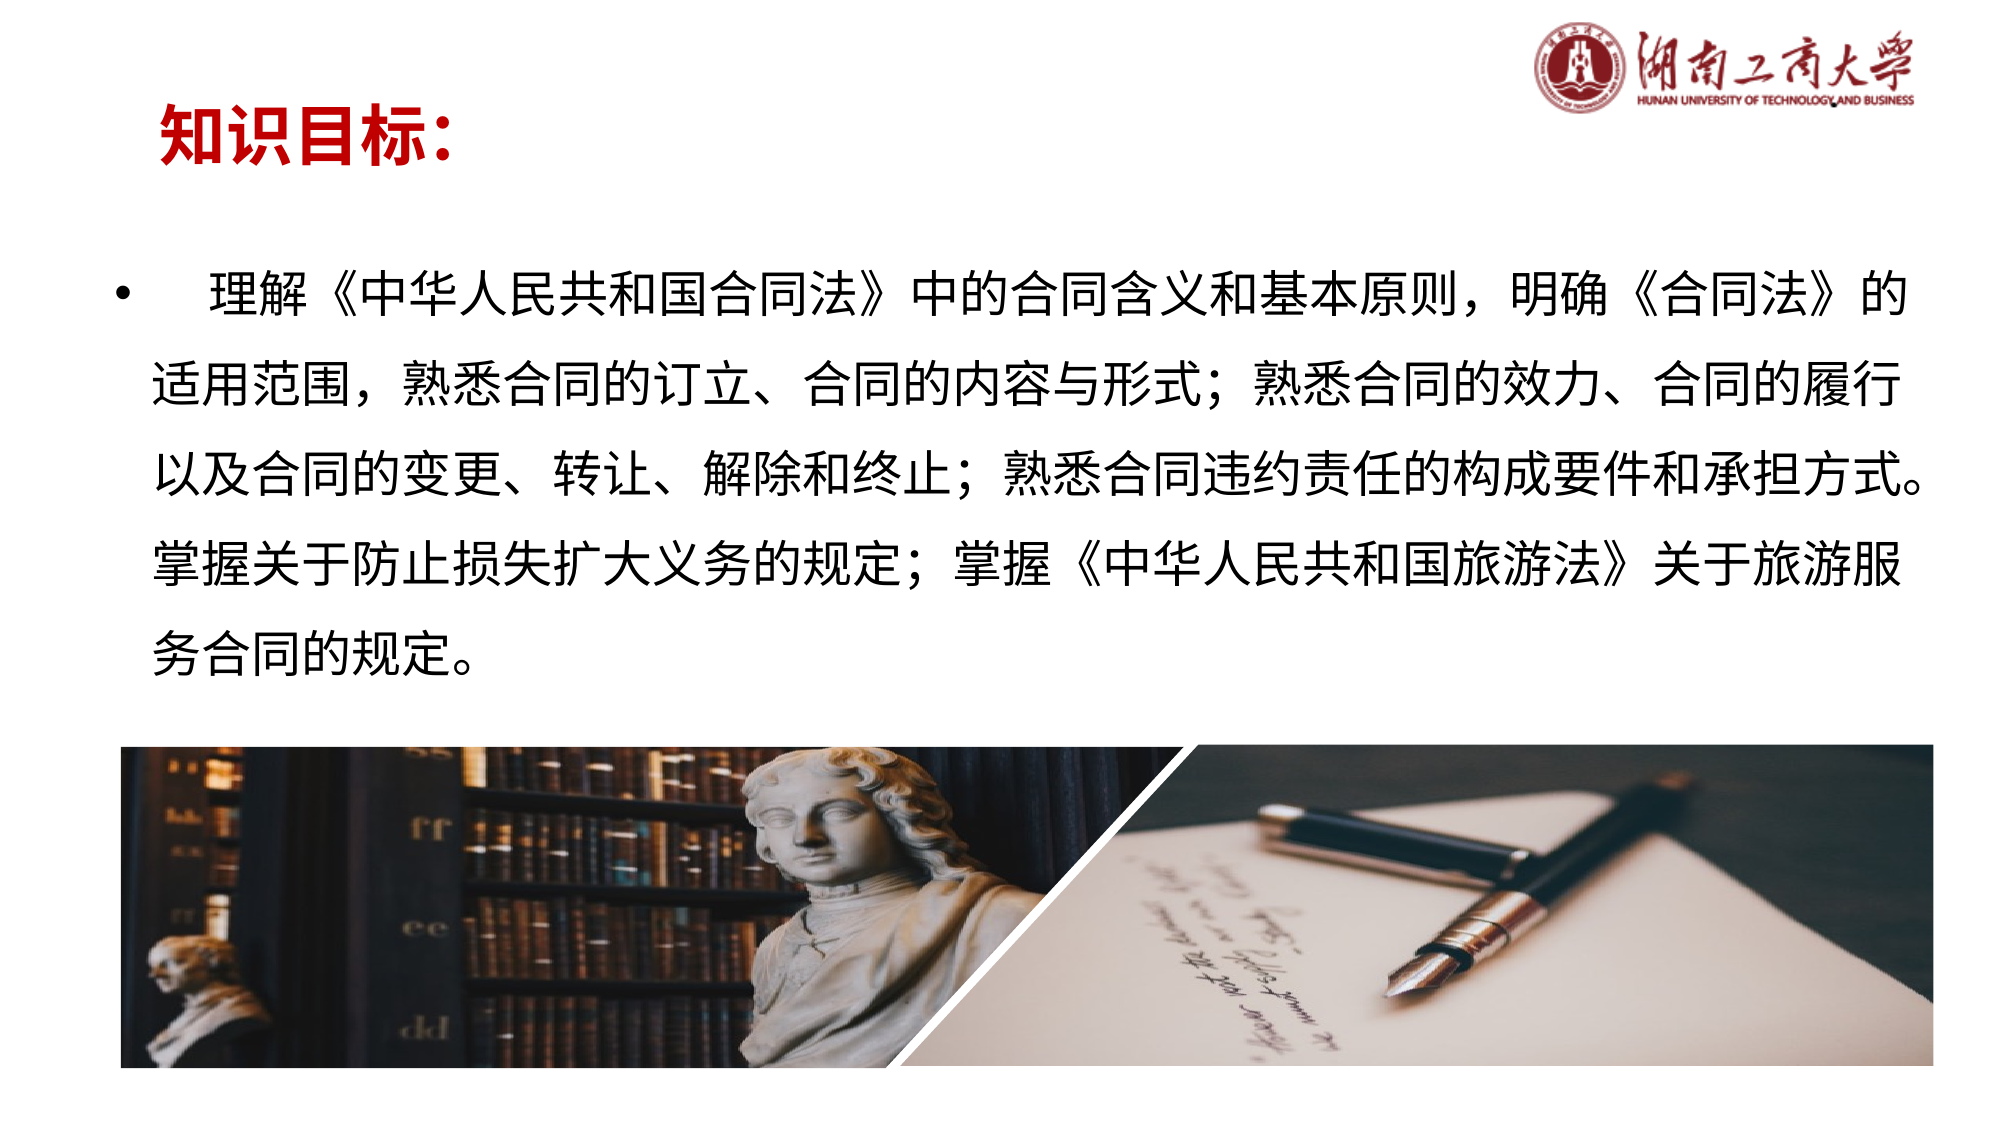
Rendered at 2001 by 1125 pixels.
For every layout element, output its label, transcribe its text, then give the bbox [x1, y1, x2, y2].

title 知识目标： [159, 67, 1510, 175]
text_box [897, 743, 1935, 1067]
picture [1533, 21, 1922, 117]
list 理解《中华人民共和国合同法》中的合同含义和基本原则，明确《合同法》的适用范围，熟悉合同的订立、合同的内容与形式；熟悉合同的效力、合同的履行以及合同的变更、转让、解除和终止；熟悉合同违约责任的构成要件和承担方式。掌握关于防止损失扩大义务的规定；掌握《中华人民共和国旅游法》关于旅游服务合同的规定。 [99, 225, 1934, 992]
text_box [119, 745, 1187, 1070]
